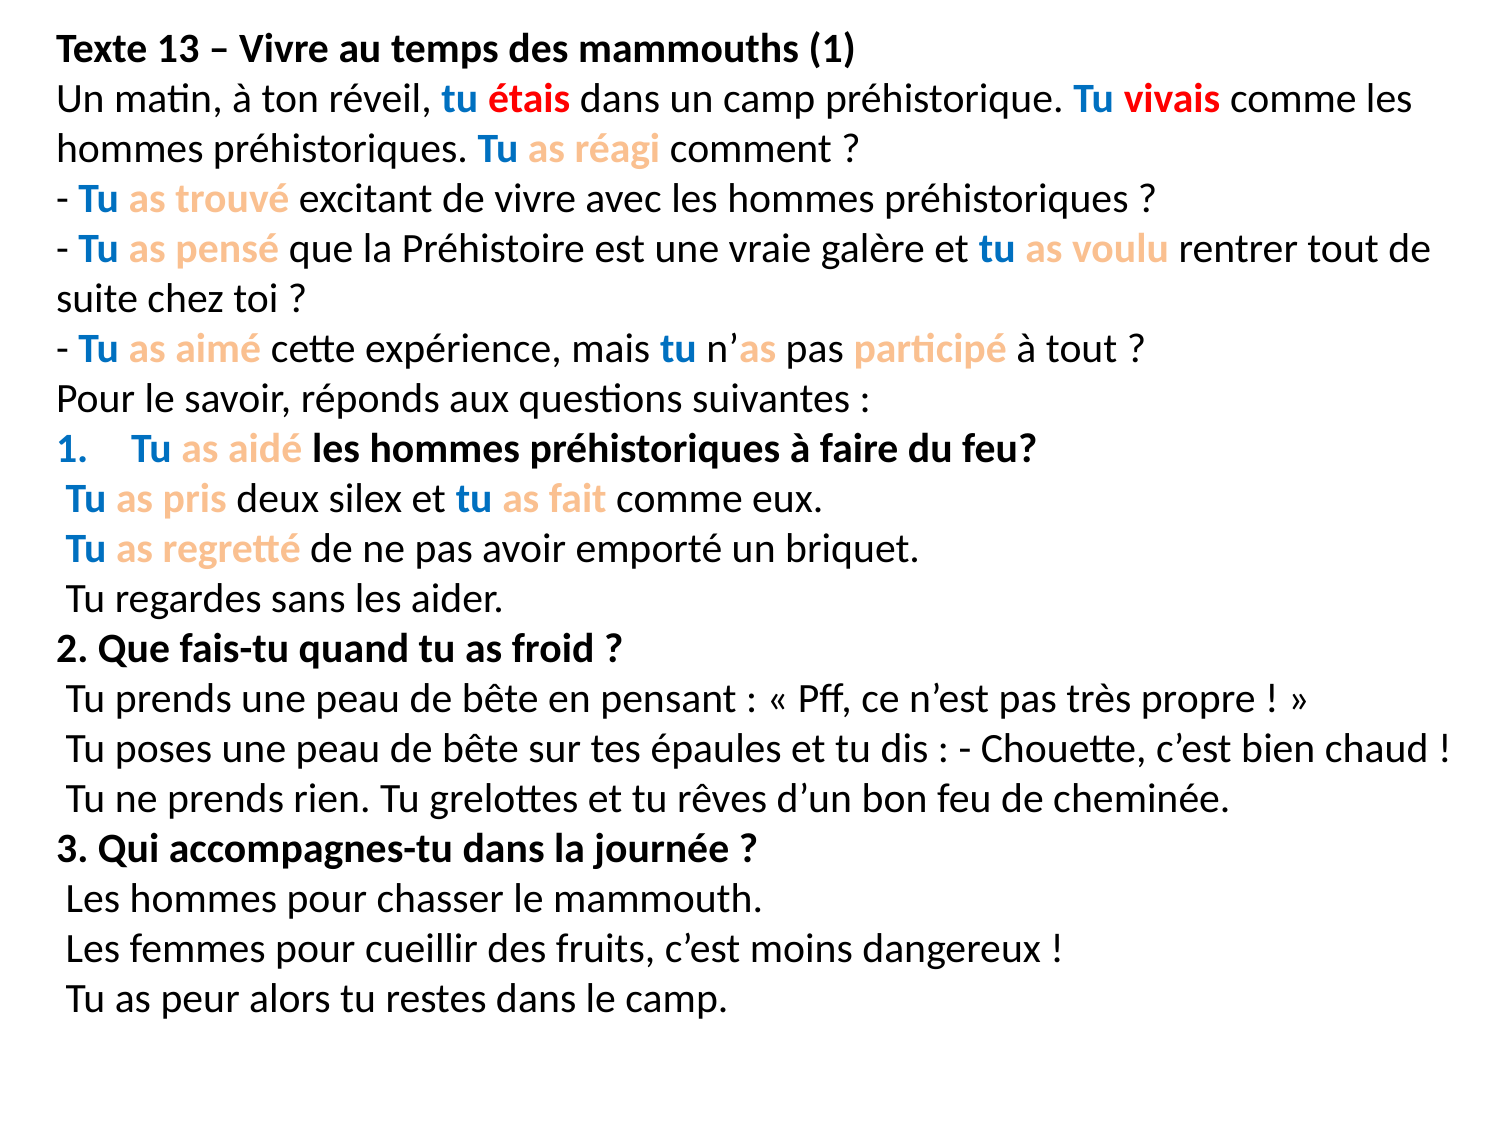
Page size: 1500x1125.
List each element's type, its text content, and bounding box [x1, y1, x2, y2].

text_box Texte 13 – Vivre au temps des mammouths (1) Un matin, à ton réveil, tu étais dans un camp préhistorique. Tu vivais comme les hommes préhistoriques. Tu as réagi comment ? - Tu as trouvé excitant de vivre avec les hommes préhistoriques ? - Tu as pensé que la Préhistoire est une vraie galère et tu as voulu rentrer tout de suite chez toi ? - Tu as aimé cette expérience, mais tu n’as pas participé à tout ? Pour le savoir, réponds aux questions suivantes : Tu as aidé les hommes préhistoriques à faire du feu? Tu as pris deux silex et tu as fait comme eux. Tu as regretté de ne pas avoir emporté un briquet. Tu regardes sans les aider. 2. Que fais-tu quand tu as froid ? Tu prends une peau de bête en pensant : « Pff, ce n’est pas très propre ! » Tu poses une peau de bête sur tes épaules et tu dis : - Chouette, c’est bien chaud ! Tu ne prends rien. Tu grelottes et tu rêves d’un bon feu de cheminée. 3. Qui accompagnes-tu dans la journée ? Les hommes pour chasser le mammouth. Les femmes pour cueillir des fruits, c’est moins dangereux ! Tu as peur alors tu restes dans le camp. [41, 13, 1471, 1029]
